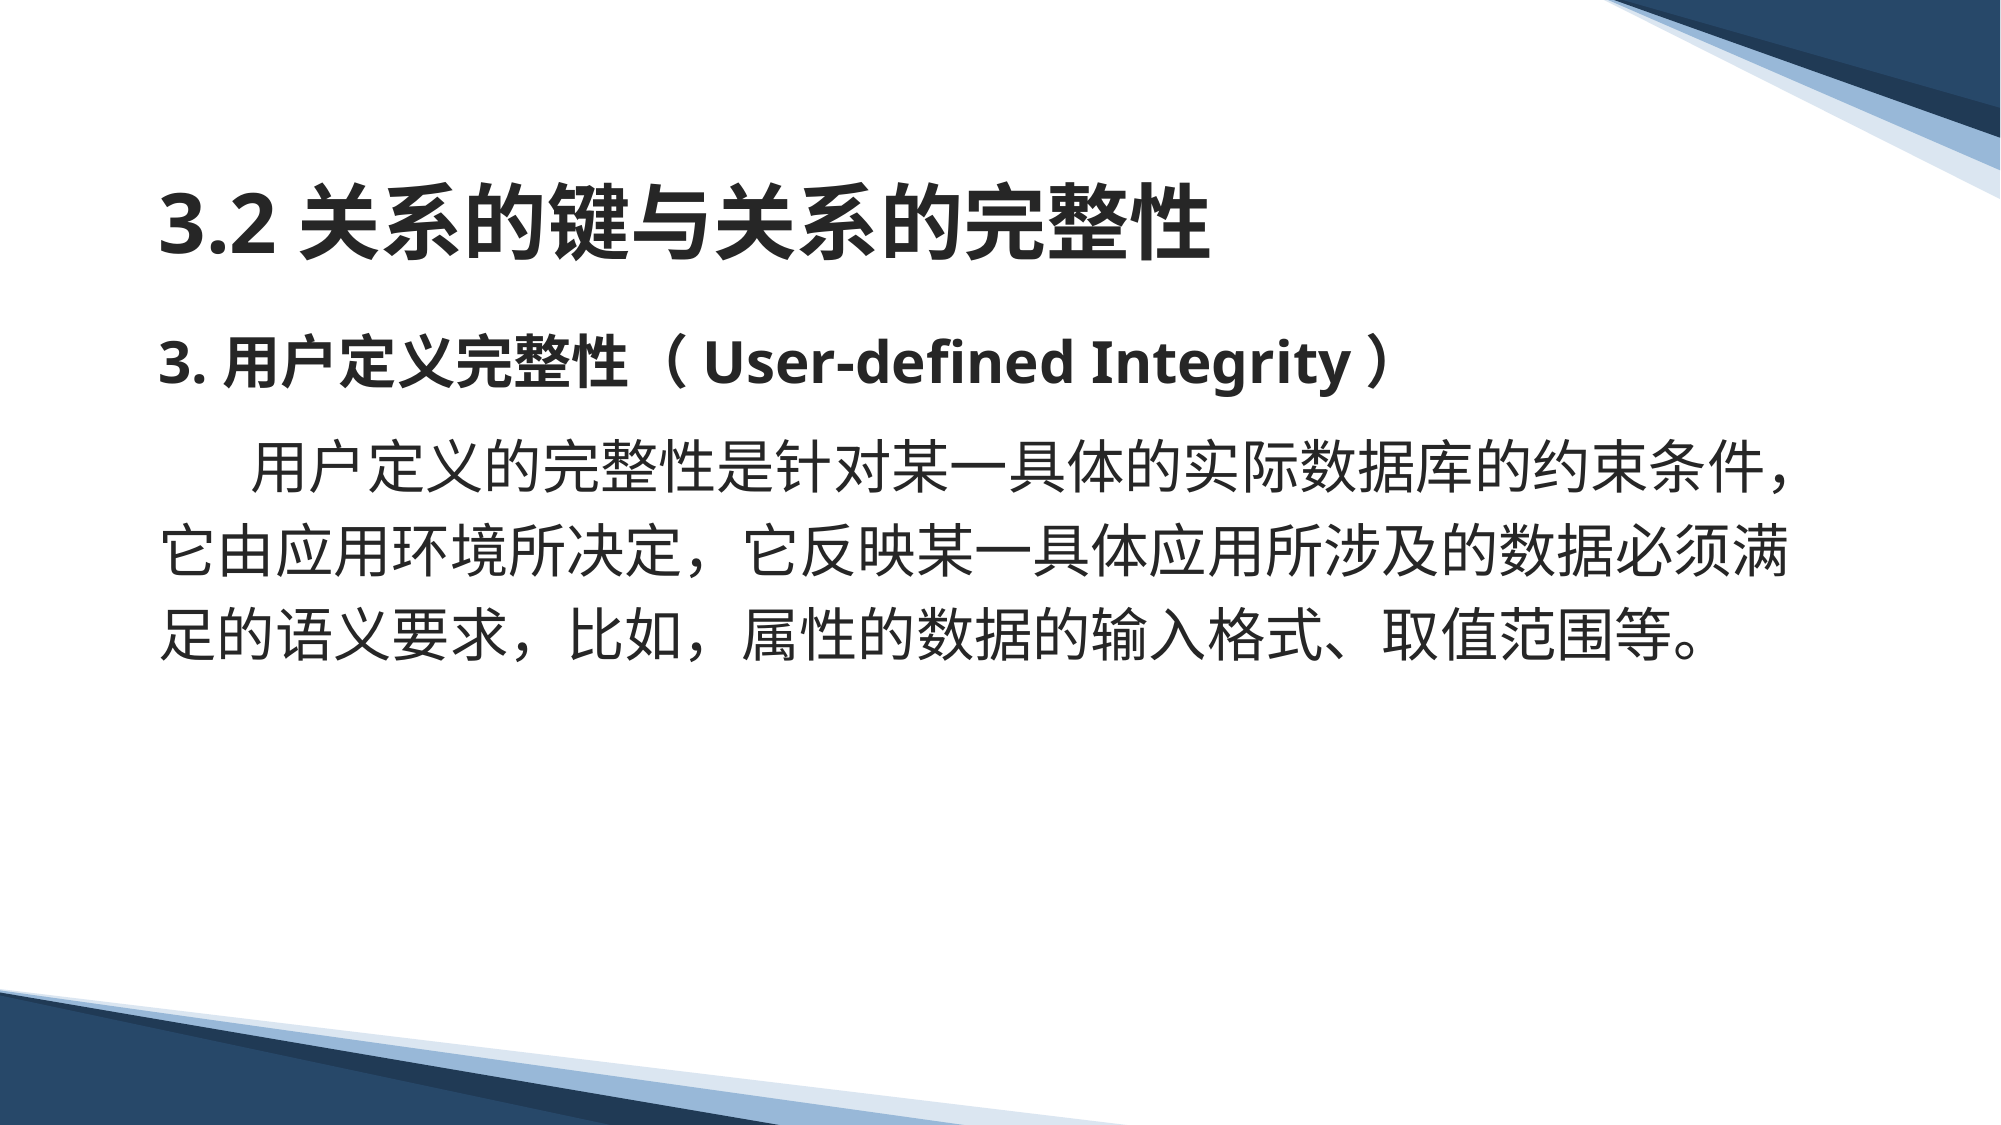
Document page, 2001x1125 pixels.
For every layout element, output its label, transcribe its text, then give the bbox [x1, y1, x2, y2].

title 3.2关系的键与关系的完整性 [143, 54, 1857, 280]
list 3.用户定义完整性（User-defined Integrity） 用户定义的完整性是针对某一具体的实际数据库的约束条件，它由应用环境所决定，它反映某一具体应用所涉及的数据必须满足的语义要求，比如，属性的数据的输入格式、取值范围等。 [143, 303, 1857, 715]
